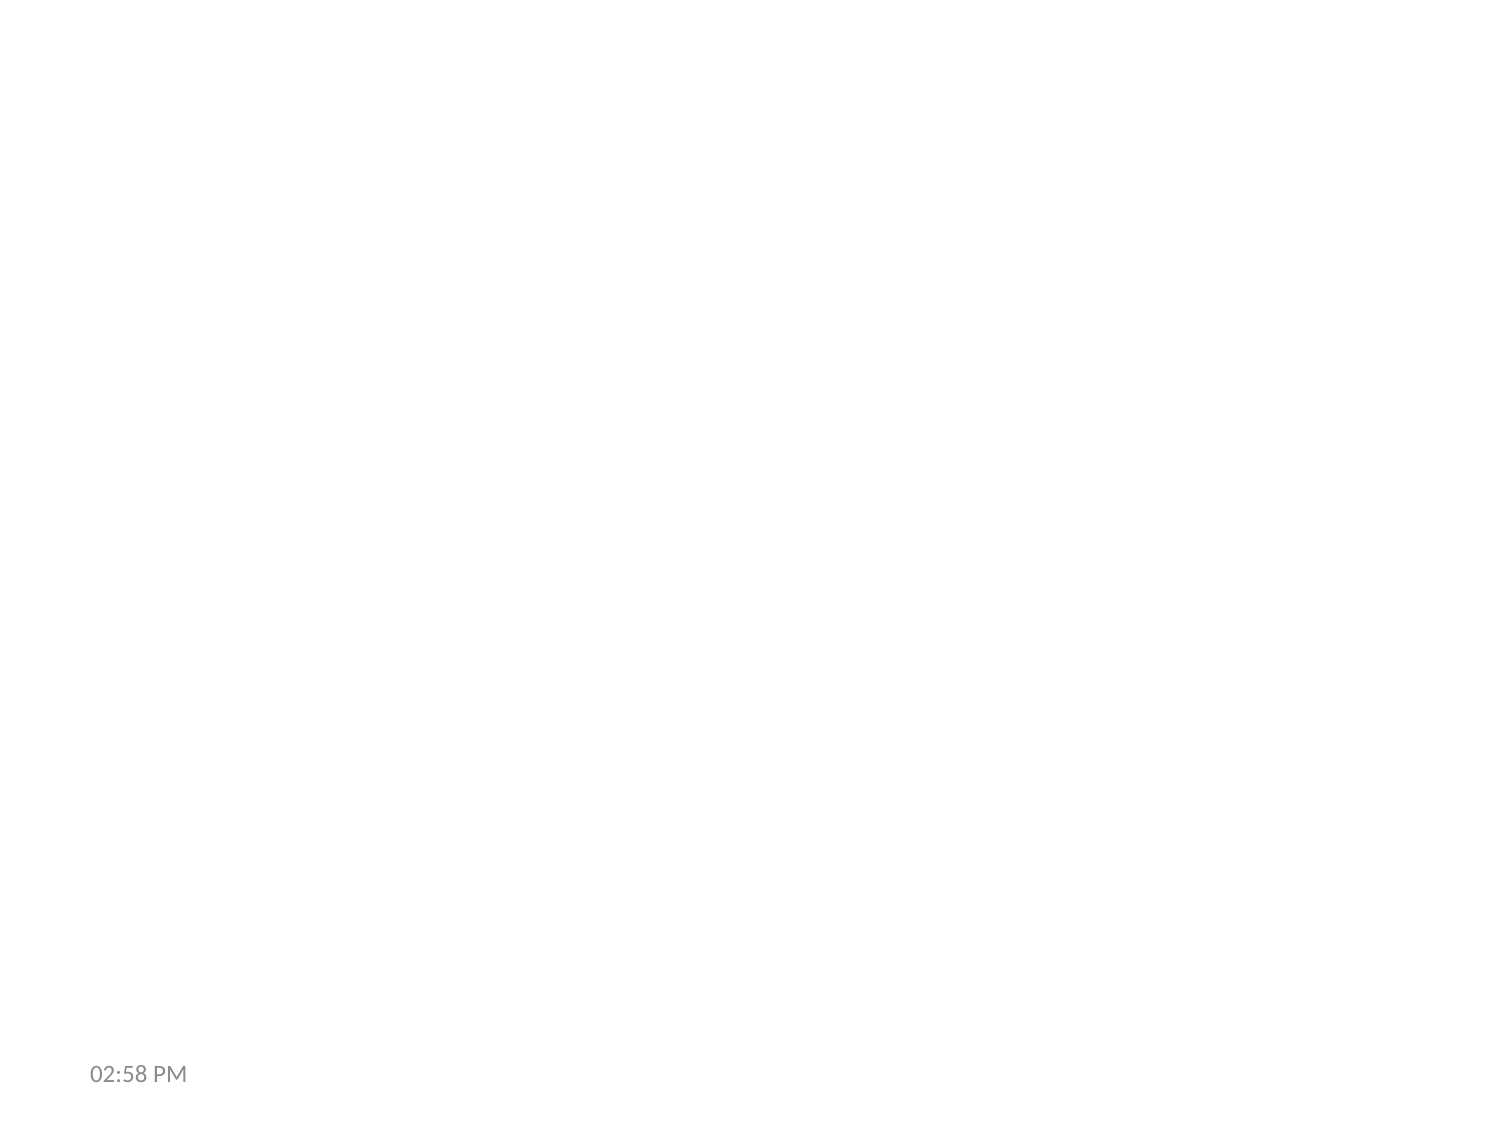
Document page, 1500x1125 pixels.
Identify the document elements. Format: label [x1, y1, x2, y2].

slide_number [75, 1042, 425, 1103]
